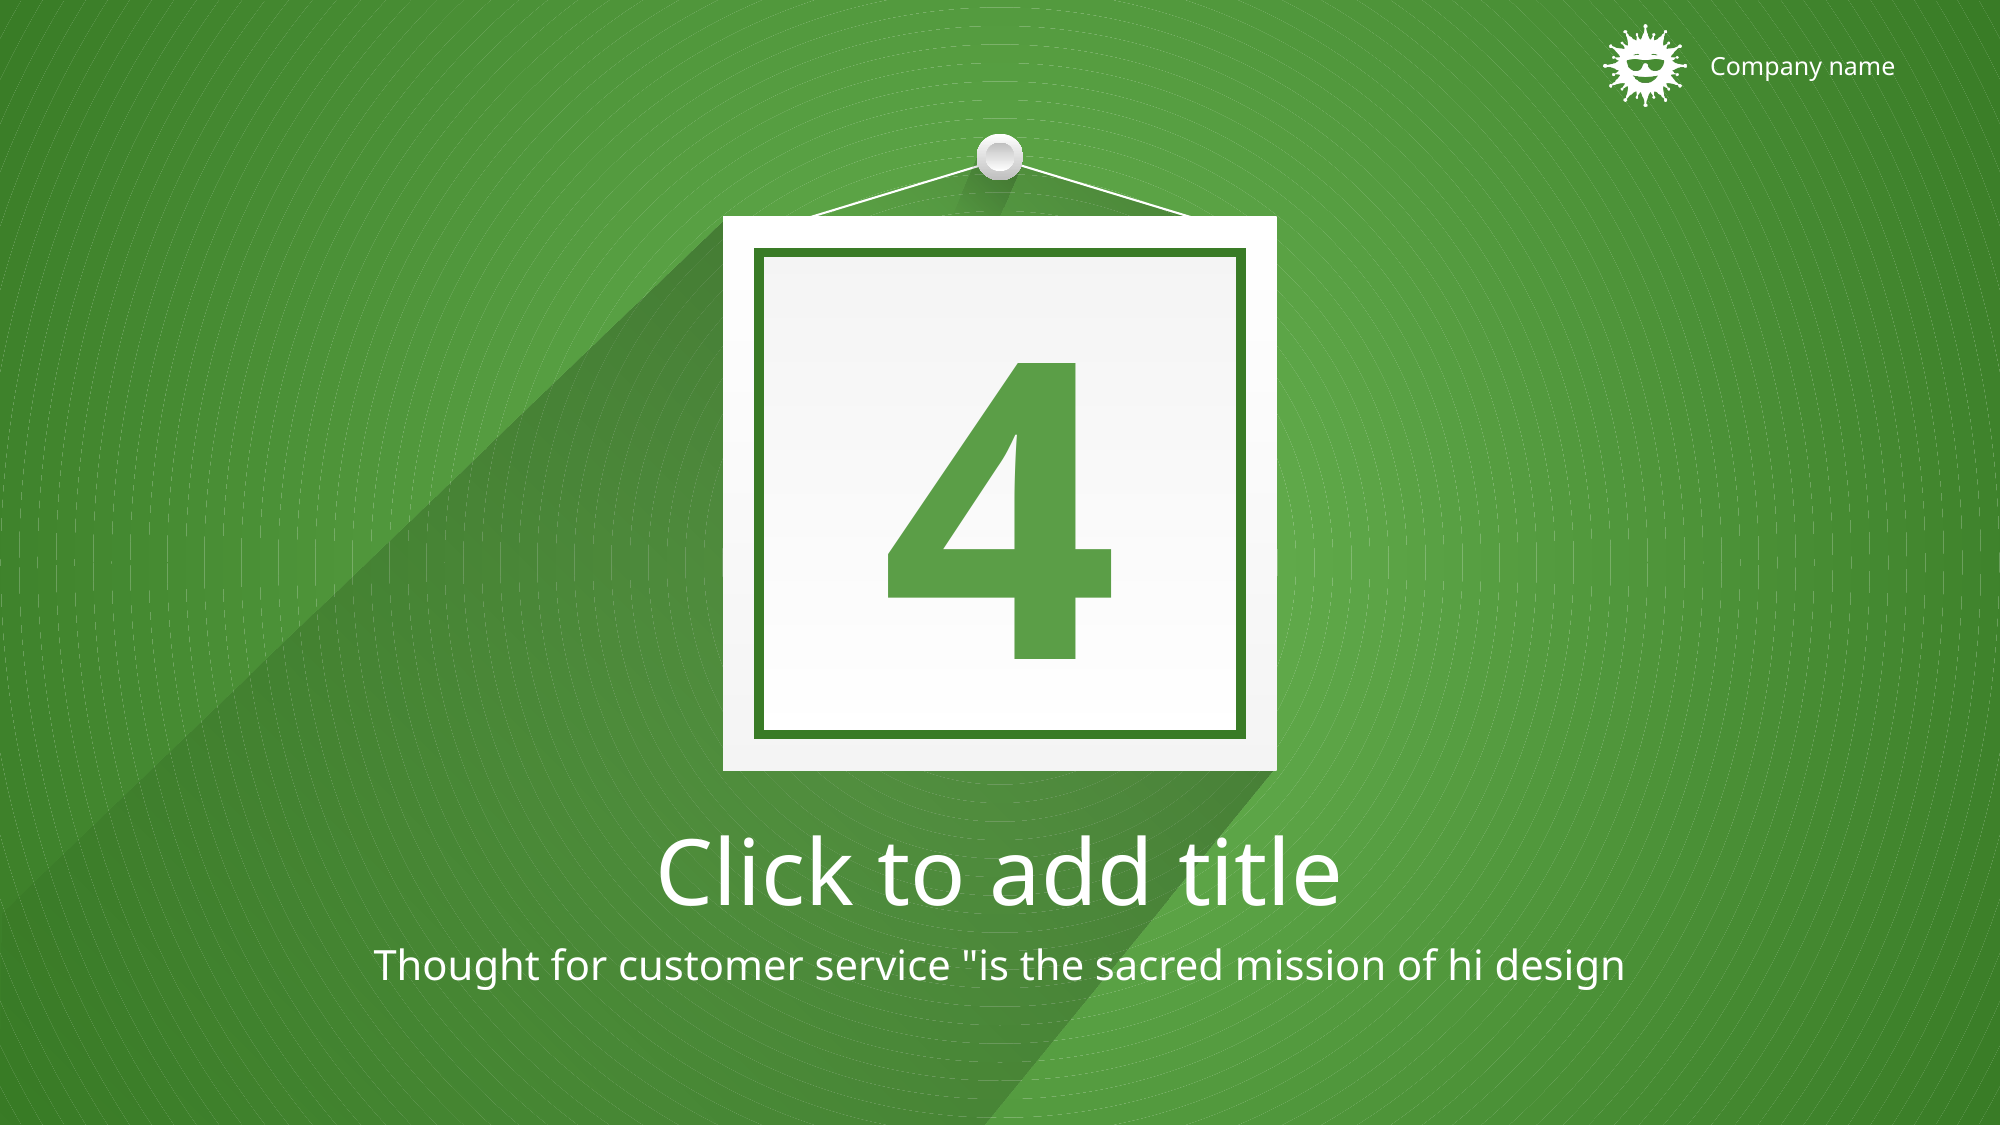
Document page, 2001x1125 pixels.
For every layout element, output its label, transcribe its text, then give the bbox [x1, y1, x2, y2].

text_box [0, 220, 1273, 1125]
picture [1603, 24, 1687, 107]
text_box Thought for customer service "is the sacred mission of hi design [358, 931, 1642, 997]
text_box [800, 159, 1200, 216]
text_box Click to add title [641, 806, 1359, 931]
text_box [723, 216, 1277, 771]
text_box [976, 133, 1024, 181]
